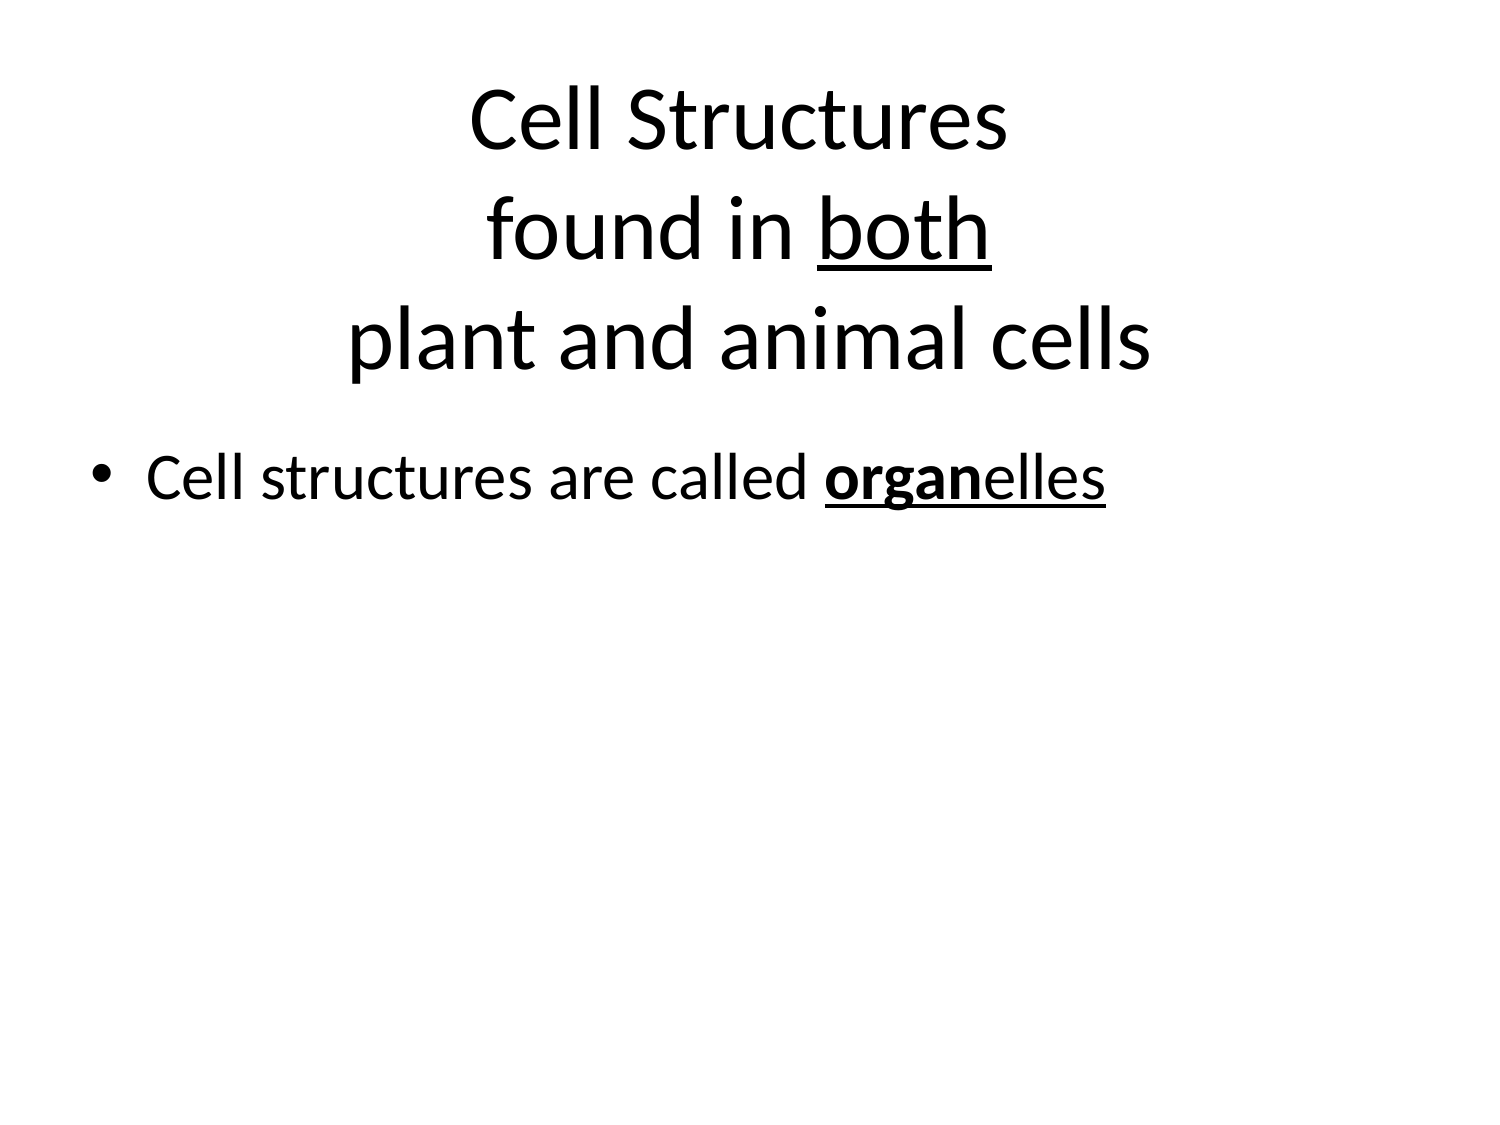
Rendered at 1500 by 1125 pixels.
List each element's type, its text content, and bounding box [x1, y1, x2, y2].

list Cell structures are called organelles [75, 425, 1425, 1005]
title Cell Structures found in both plant and animal cells [75, 45, 1425, 400]
